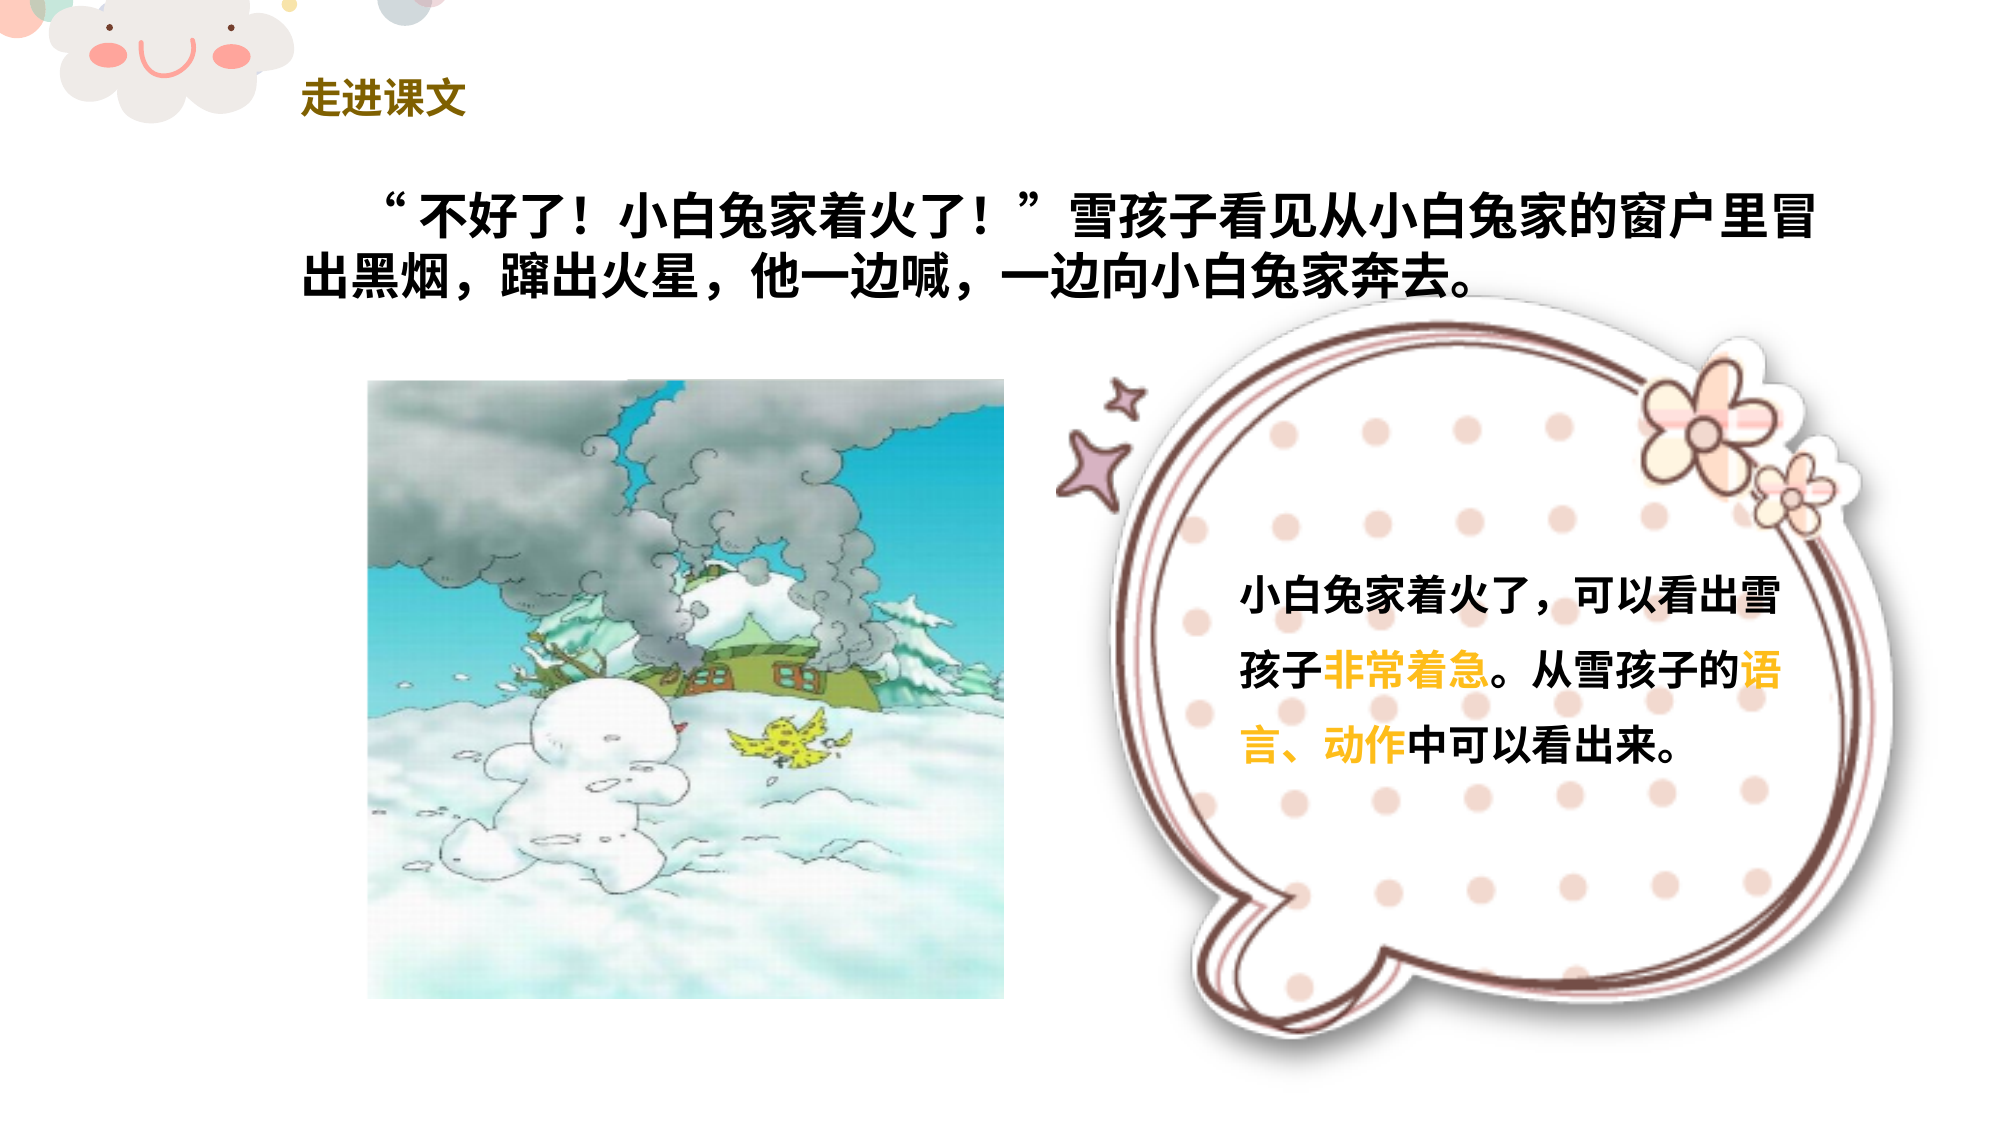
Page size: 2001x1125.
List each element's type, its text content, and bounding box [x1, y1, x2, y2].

picture [0, 0, 455, 131]
picture [345, 379, 1005, 999]
text_box “不好了！小白兔家着火了！”雪孩子看见从小白兔家的窗户里冒出黑烟，蹿出火星，他一边喊，一边向小白兔家奔去。 [285, 177, 1838, 313]
picture [1056, 271, 1938, 1093]
text_box 走进课文 [455, 64, 674, 130]
